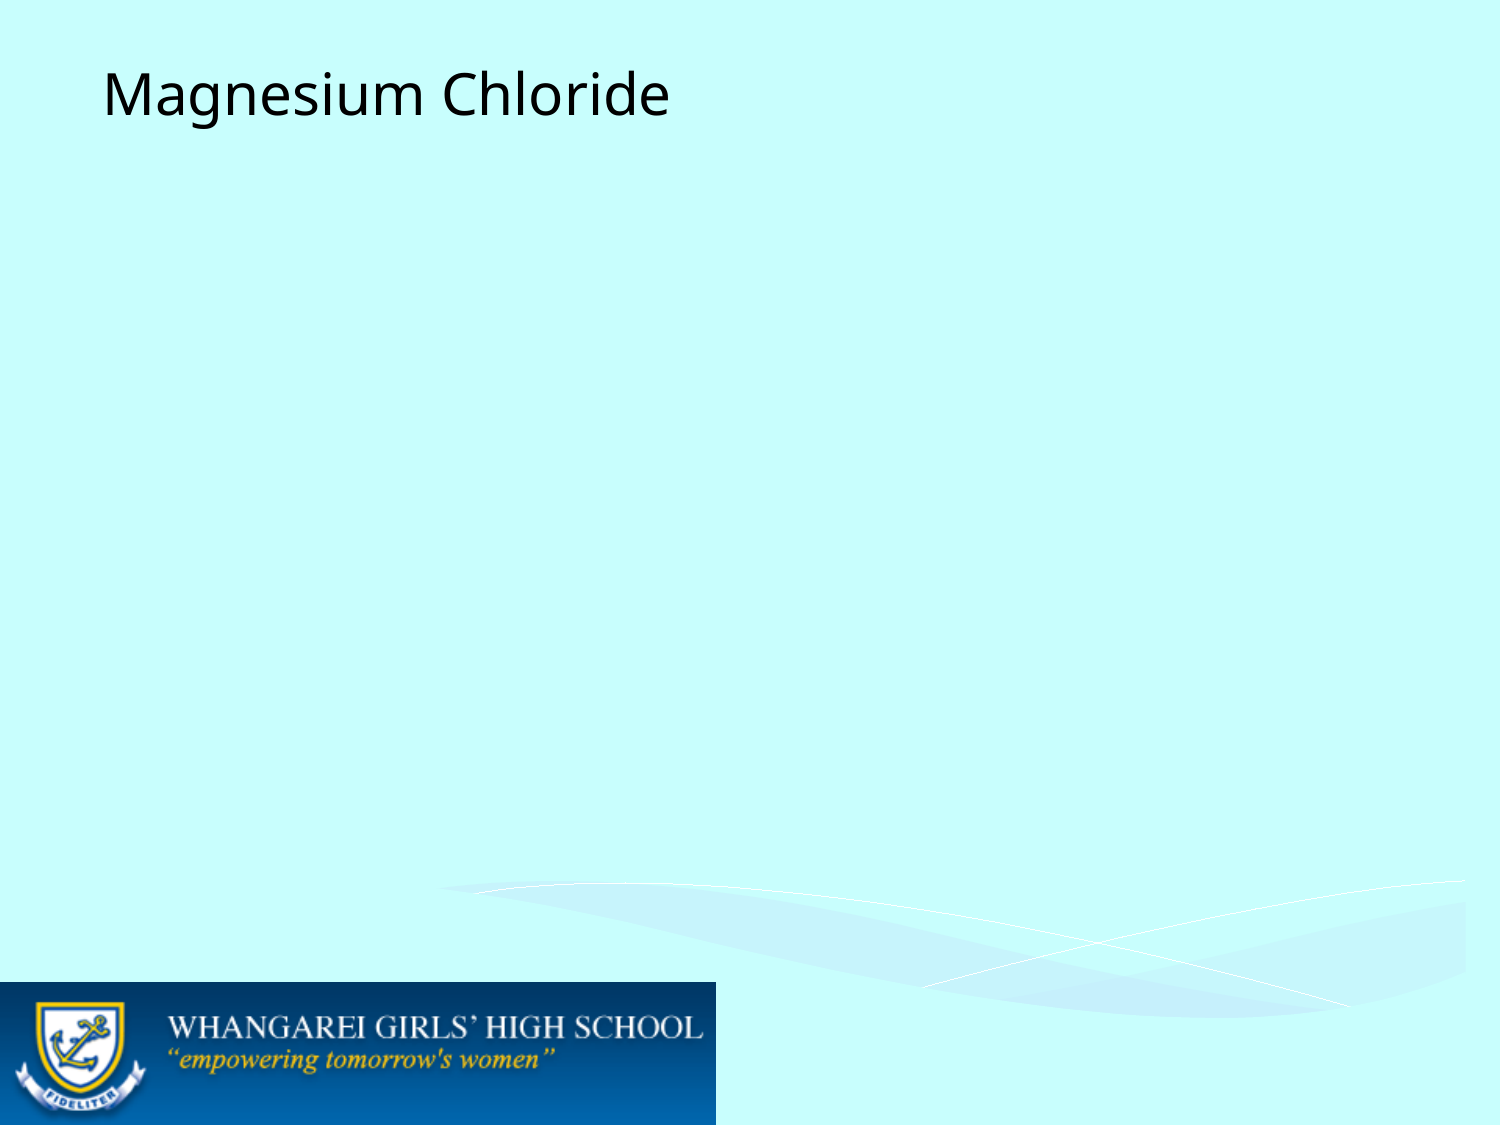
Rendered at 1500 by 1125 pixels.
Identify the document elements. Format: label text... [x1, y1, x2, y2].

picture [0, 982, 716, 1125]
text_box Magnesium Chloride [87, 50, 700, 135]
